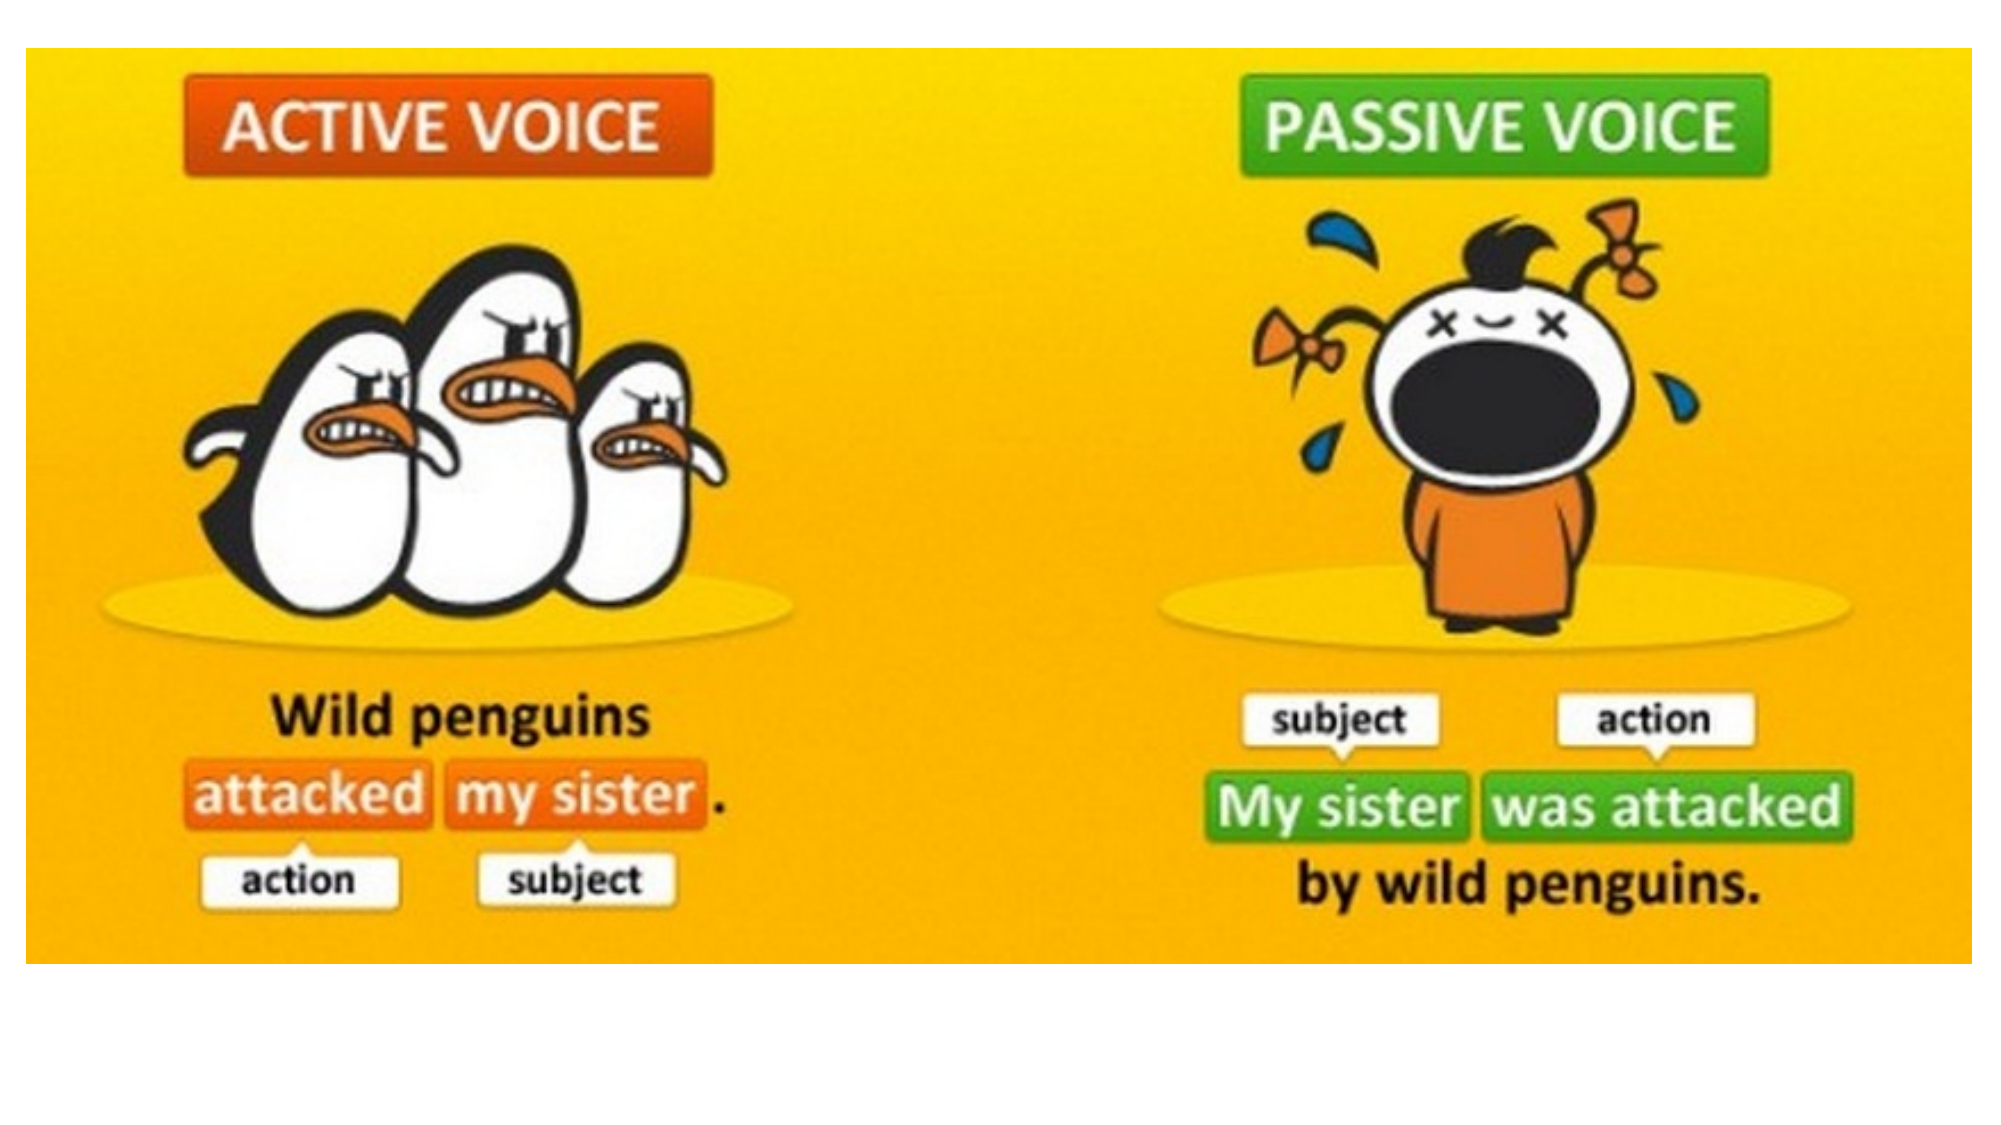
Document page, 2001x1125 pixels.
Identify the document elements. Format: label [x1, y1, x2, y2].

picture [26, 48, 1972, 964]
